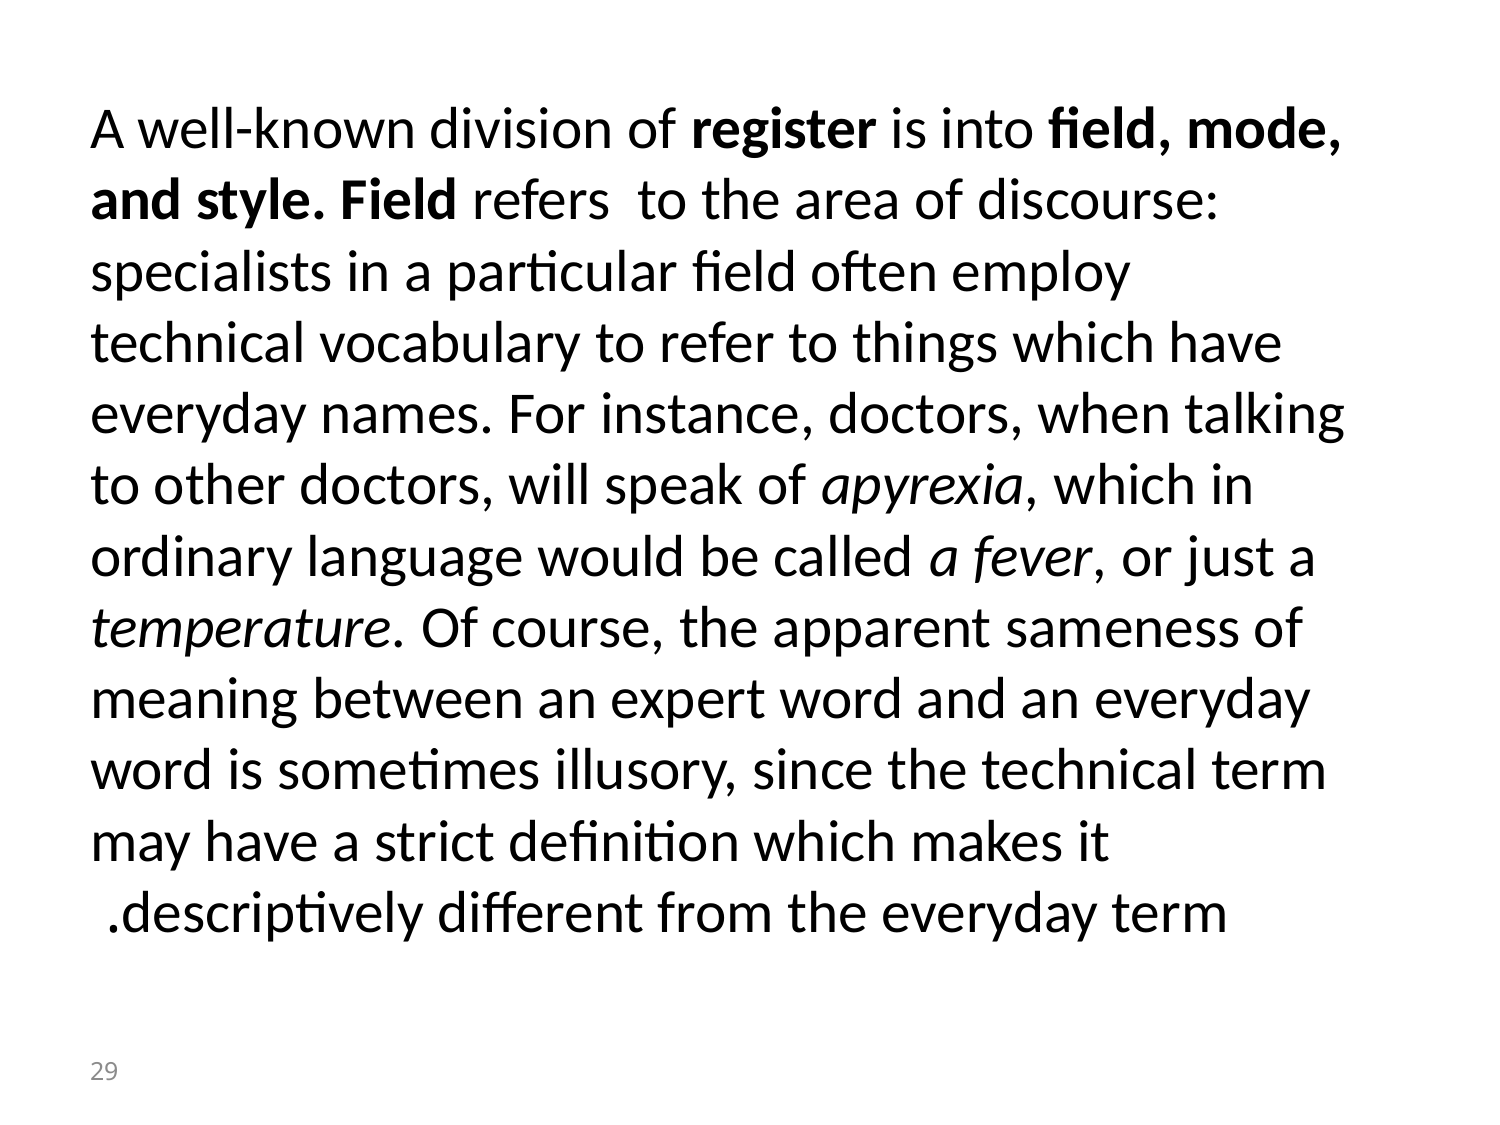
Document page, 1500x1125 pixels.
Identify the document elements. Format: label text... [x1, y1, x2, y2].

slide_number 29 [75, 1042, 425, 1103]
list A well-known division of register is into field, mode, and style. Field refers to the area of discourse: specialists in a particular field often employ technical vocabulary to refer to things which have everyday names. For instance, doctors, when talking to other doctors, will speak of apyrexia, which in ordinary language would be called a fever, or just a temperature. Of course, the apparent sameness of meaning between an expert word and an everyday word is sometimes illusory, since the technical term may have a strict definition which makes it descriptively different from the everyday term. [75, 82, 1425, 1005]
